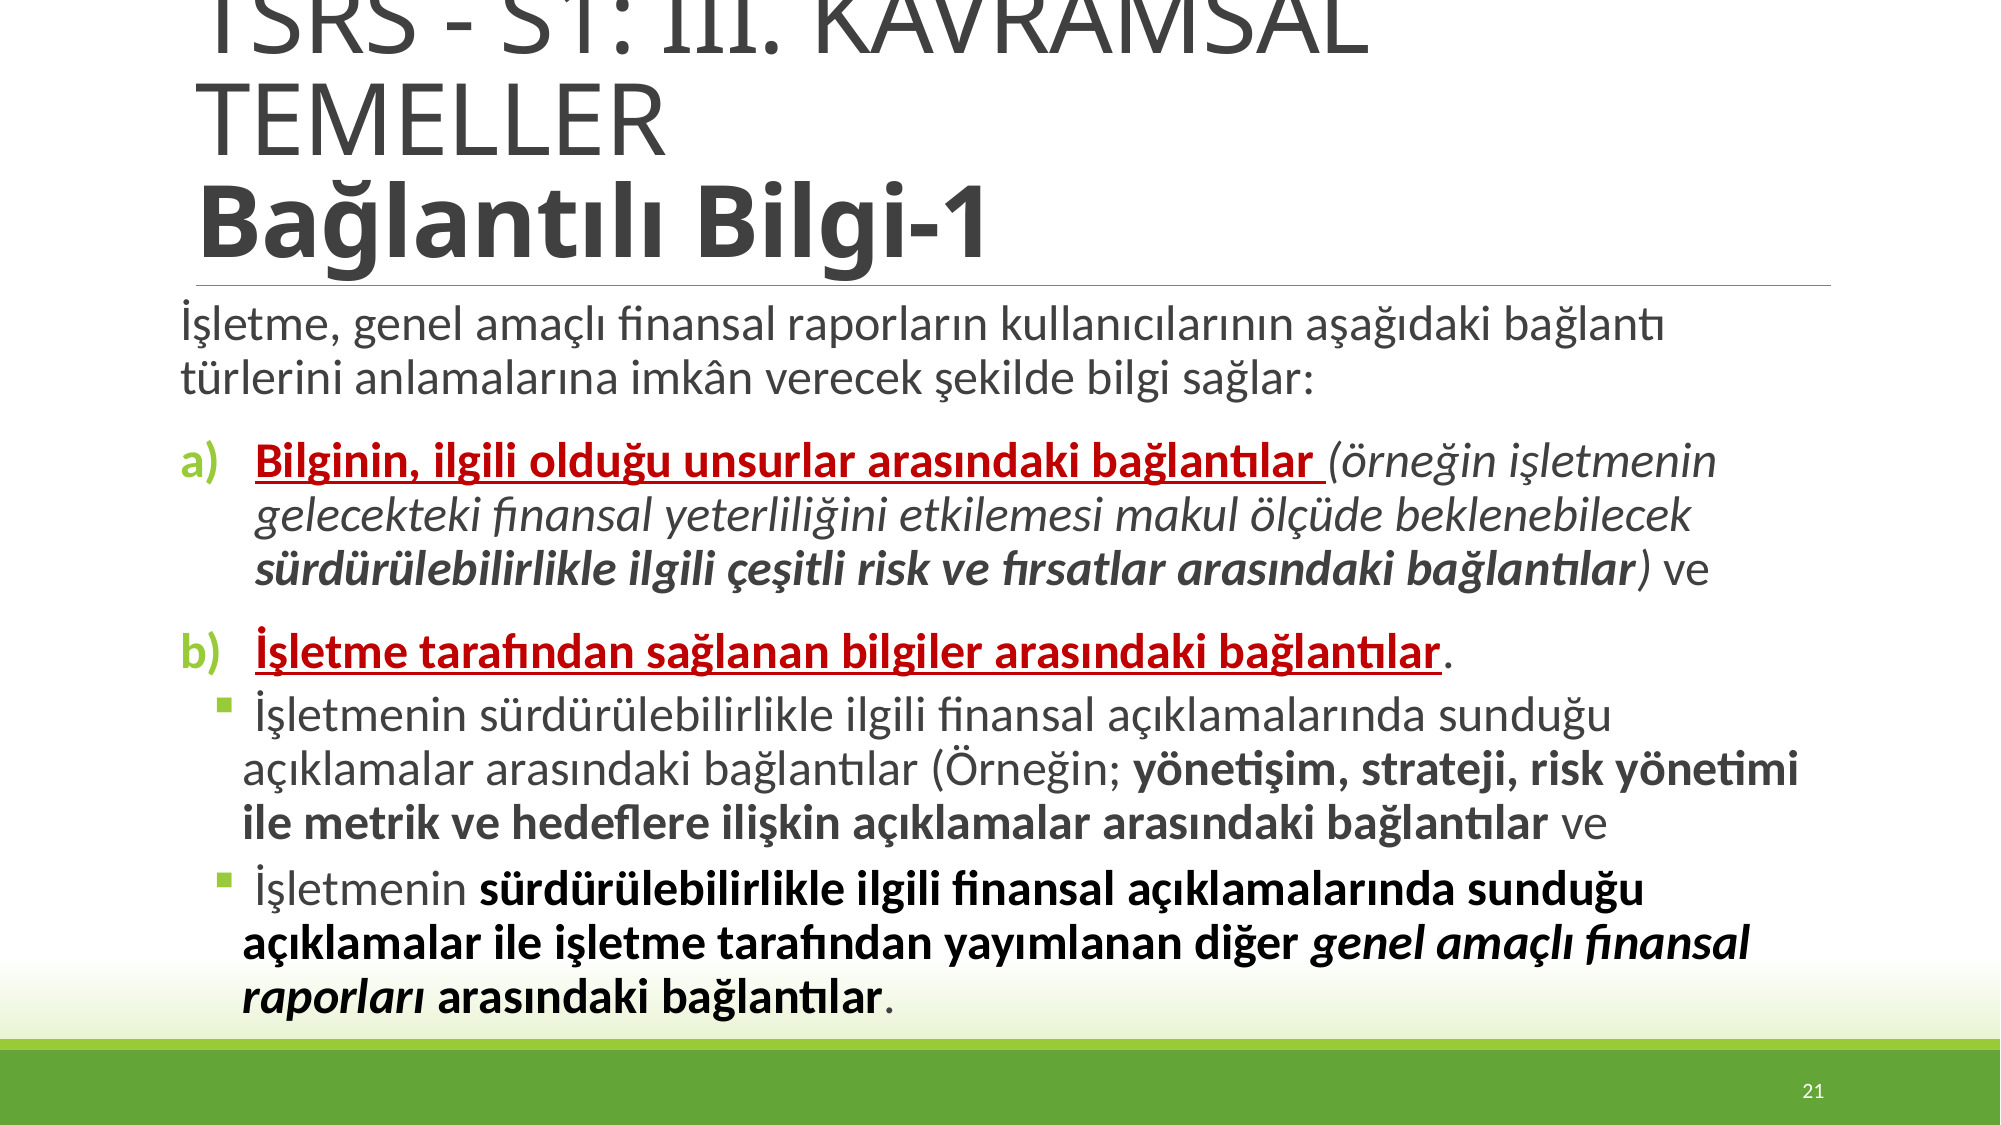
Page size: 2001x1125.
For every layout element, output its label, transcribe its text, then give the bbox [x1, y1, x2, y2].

title TSRS - S1: III. KAVRAMSAL TEMELLER Bağlantılı Bilgi-1 [180, 47, 1830, 285]
list İşletme, genel amaçlı finansal raporların kullanıcılarının aşağıdaki bağlantı türlerini anlamalarına imkân verecek şekilde bilgi sağlar: Bilginin, ilgili olduğu unsurlar arasındaki bağlantılar (örneğin işletmenin gelecekteki finansal yeterliliğini etkilemesi makul ölçüde beklenebilecek sürdürülebilirlikle ilgili çeşitli risk ve fırsatlar arasındaki bağlantılar) ve İşletme tarafından sağlanan bilgiler arasındaki bağlantılar. İşletmenin sürdürülebilirlikle ilgili finansal açıklamalarında sunduğu açıklamalar arasındaki bağlantılar (Örneğin; yönetişim, strateji, risk yönetimi ile metrik ve hedeflere ilişkin açıklamalar arasındaki bağlantılar ve İşletmenin sürdürülebilirlikle ilgili finansal açıklamalarında sunduğu açıklamalar ile işletme tarafından yayımlanan diğer genel amaçlı finansal raporları arasındaki bağlantılar. [180, 289, 1830, 1059]
slide_number 21 [1624, 1059, 1840, 1120]
